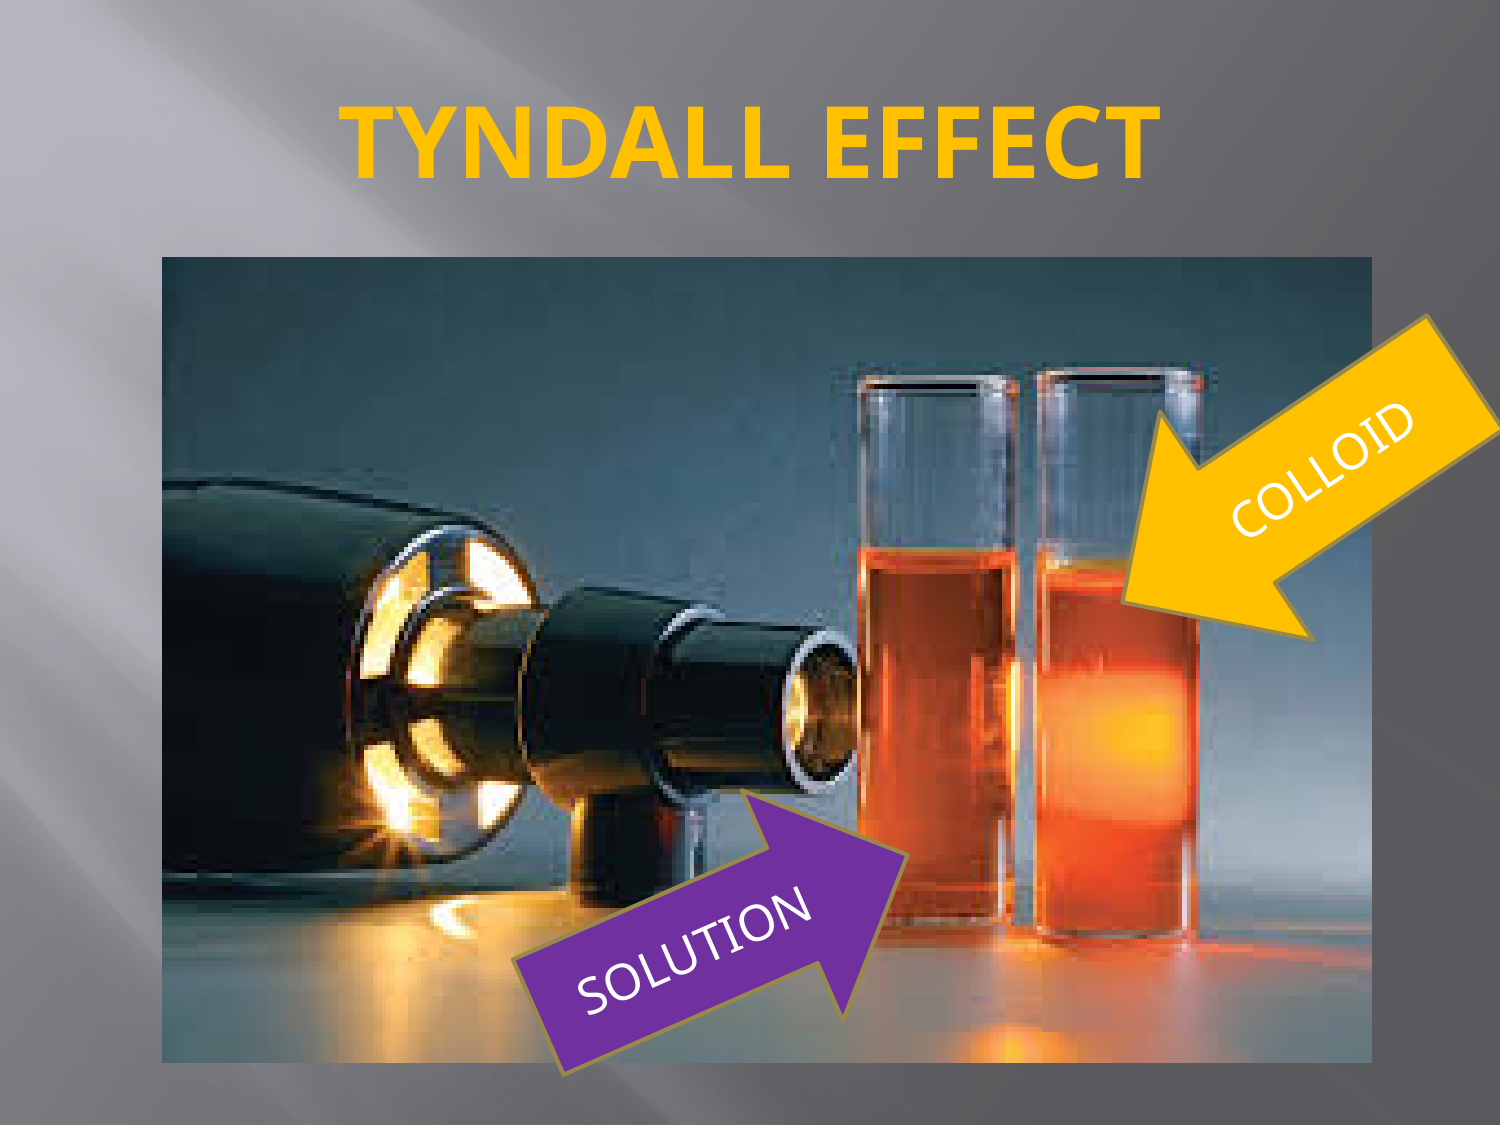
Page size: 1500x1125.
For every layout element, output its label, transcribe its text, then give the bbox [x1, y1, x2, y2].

title TYNDALL EFFECT [75, 45, 1425, 233]
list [162, 257, 1372, 1063]
text_box COLLOID [1415, 313, 1500, 492]
